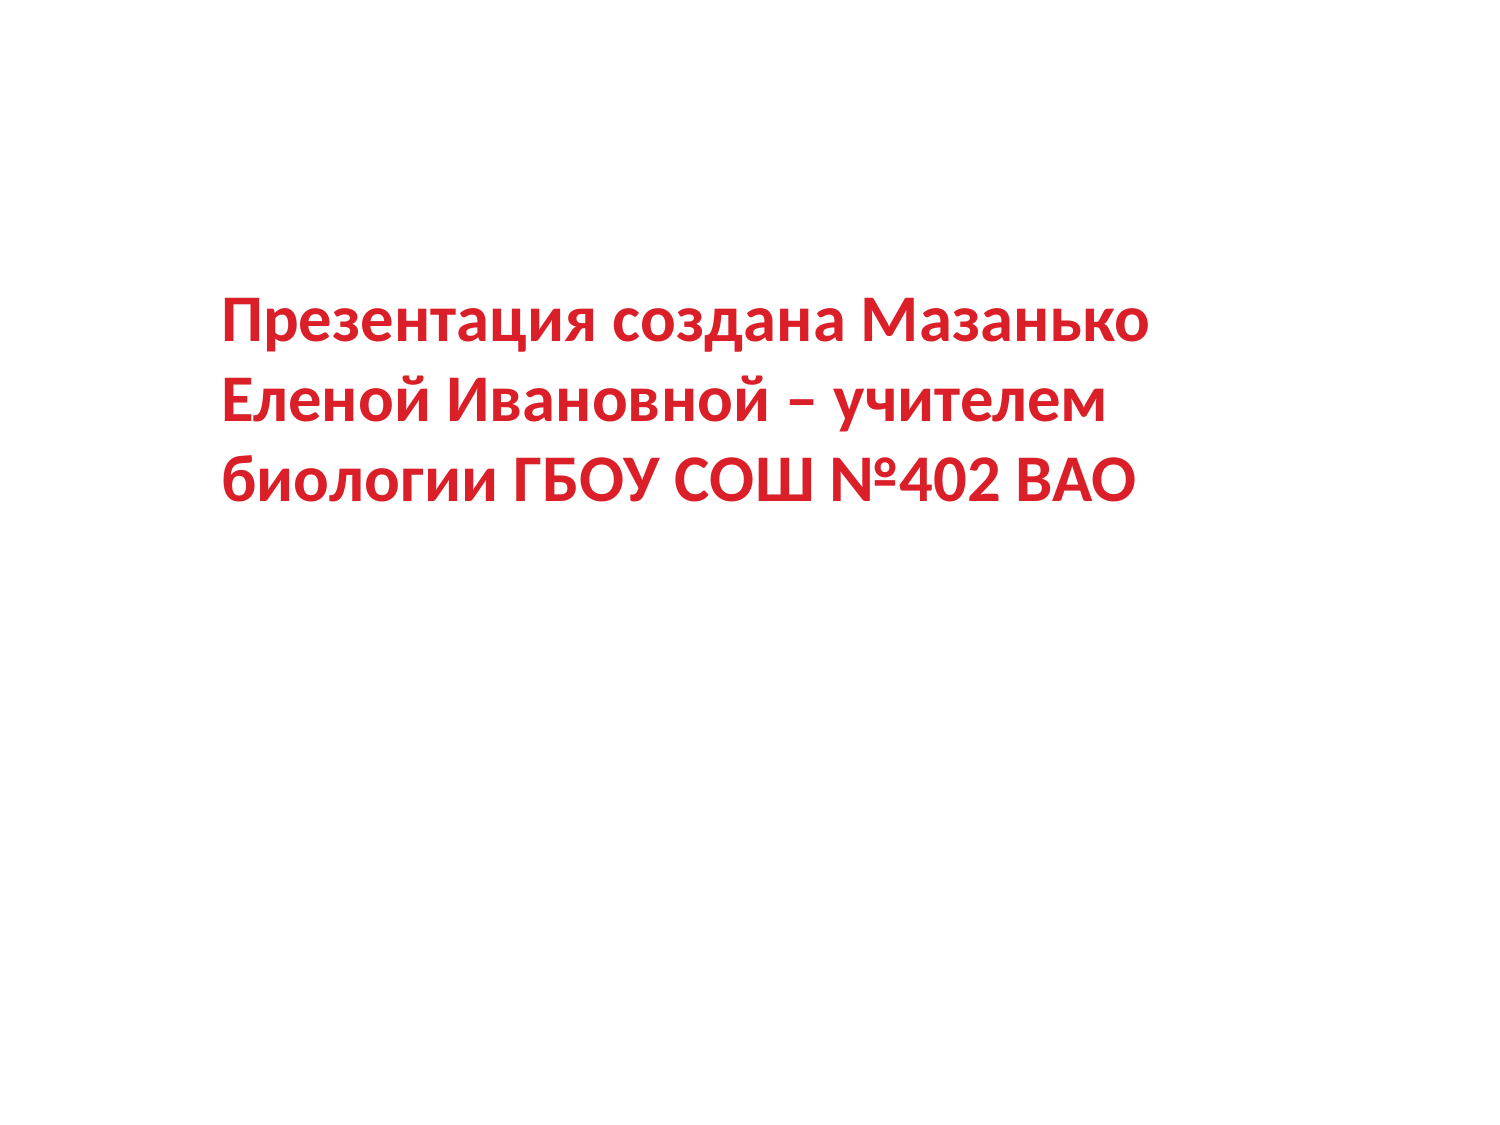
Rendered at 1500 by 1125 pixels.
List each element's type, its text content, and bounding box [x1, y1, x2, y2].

text_box Презентация создана Мазанько Еленой Ивановной – учителем биологии ГБОУ СОШ №402 ВАО [206, 267, 1365, 522]
